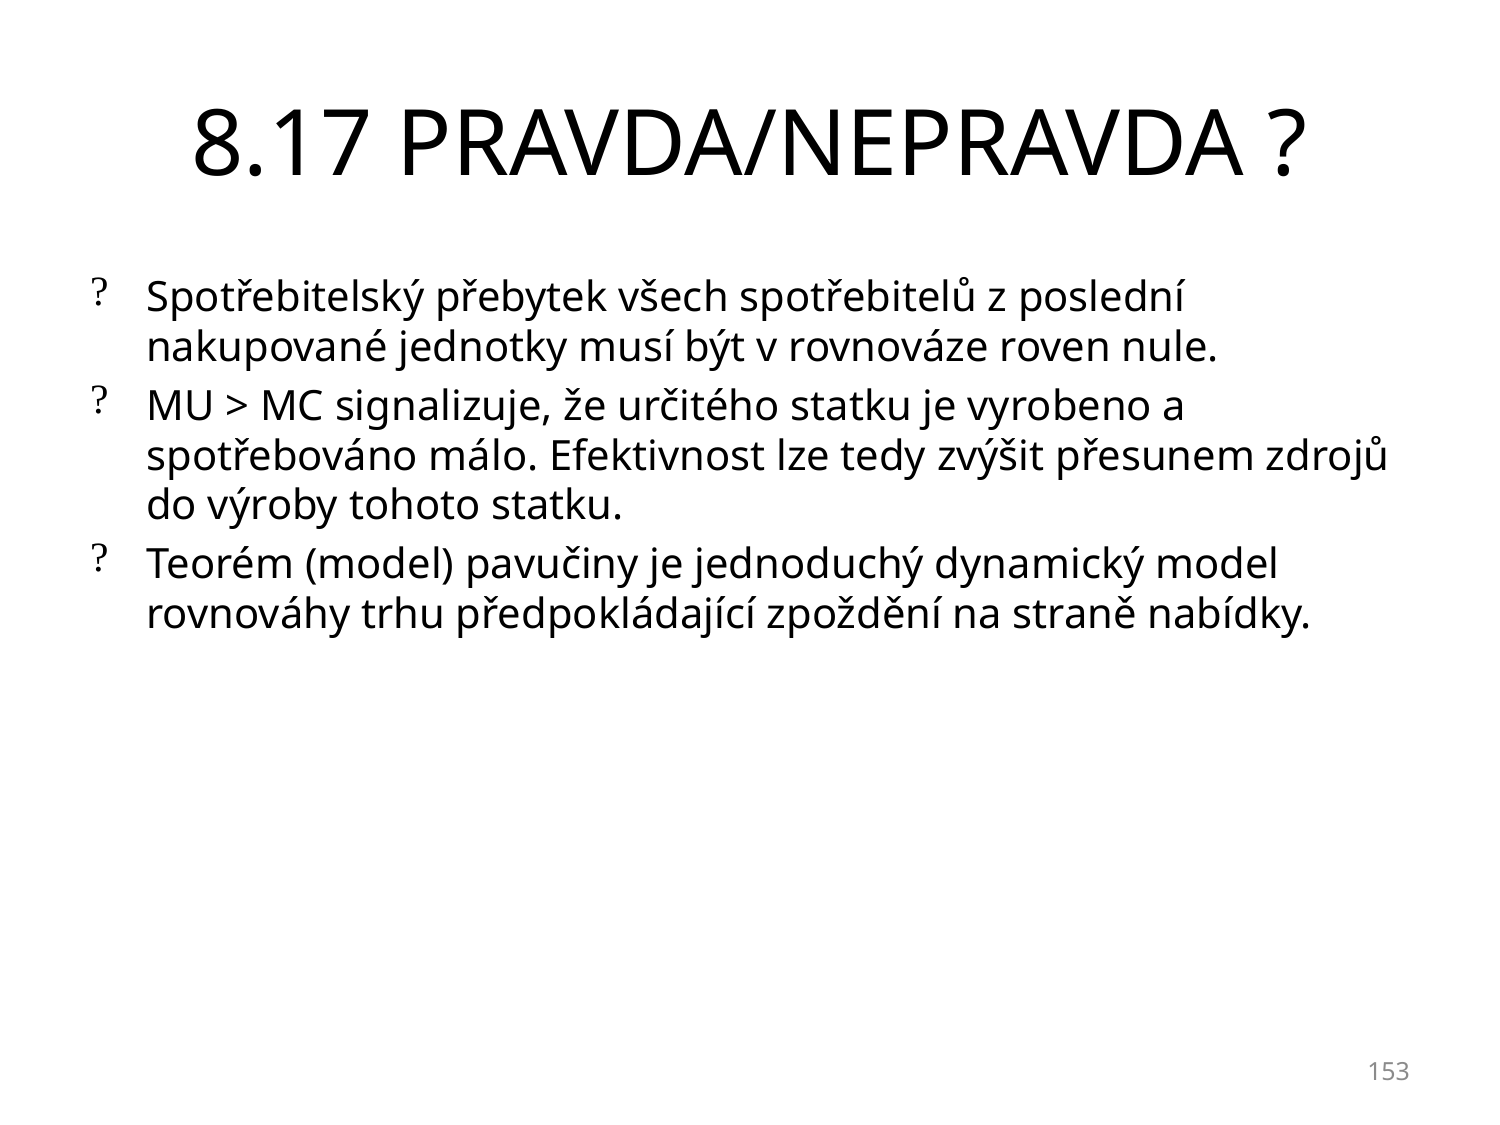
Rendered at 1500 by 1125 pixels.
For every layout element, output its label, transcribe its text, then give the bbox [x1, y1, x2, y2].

list Spotřebitelský přebytek všech spotřebitelů z poslední nakupované jednotky musí být v rovnováze roven nule. MU > MC signalizuje, že určitého statku je vyrobeno a spotřebováno málo. Efektivnost lze tedy zvýšit přesunem zdrojů do výroby tohoto statku. Teorém (model) pavučiny je jednoduchý dynamický model rovnováhy trhu předpokládající zpoždění na straně nabídky. [75, 262, 1425, 1005]
title 8.17 PRAVDA/NEPRAVDA ? [75, 45, 1425, 233]
slide_number 153 [1074, 1042, 1425, 1103]
